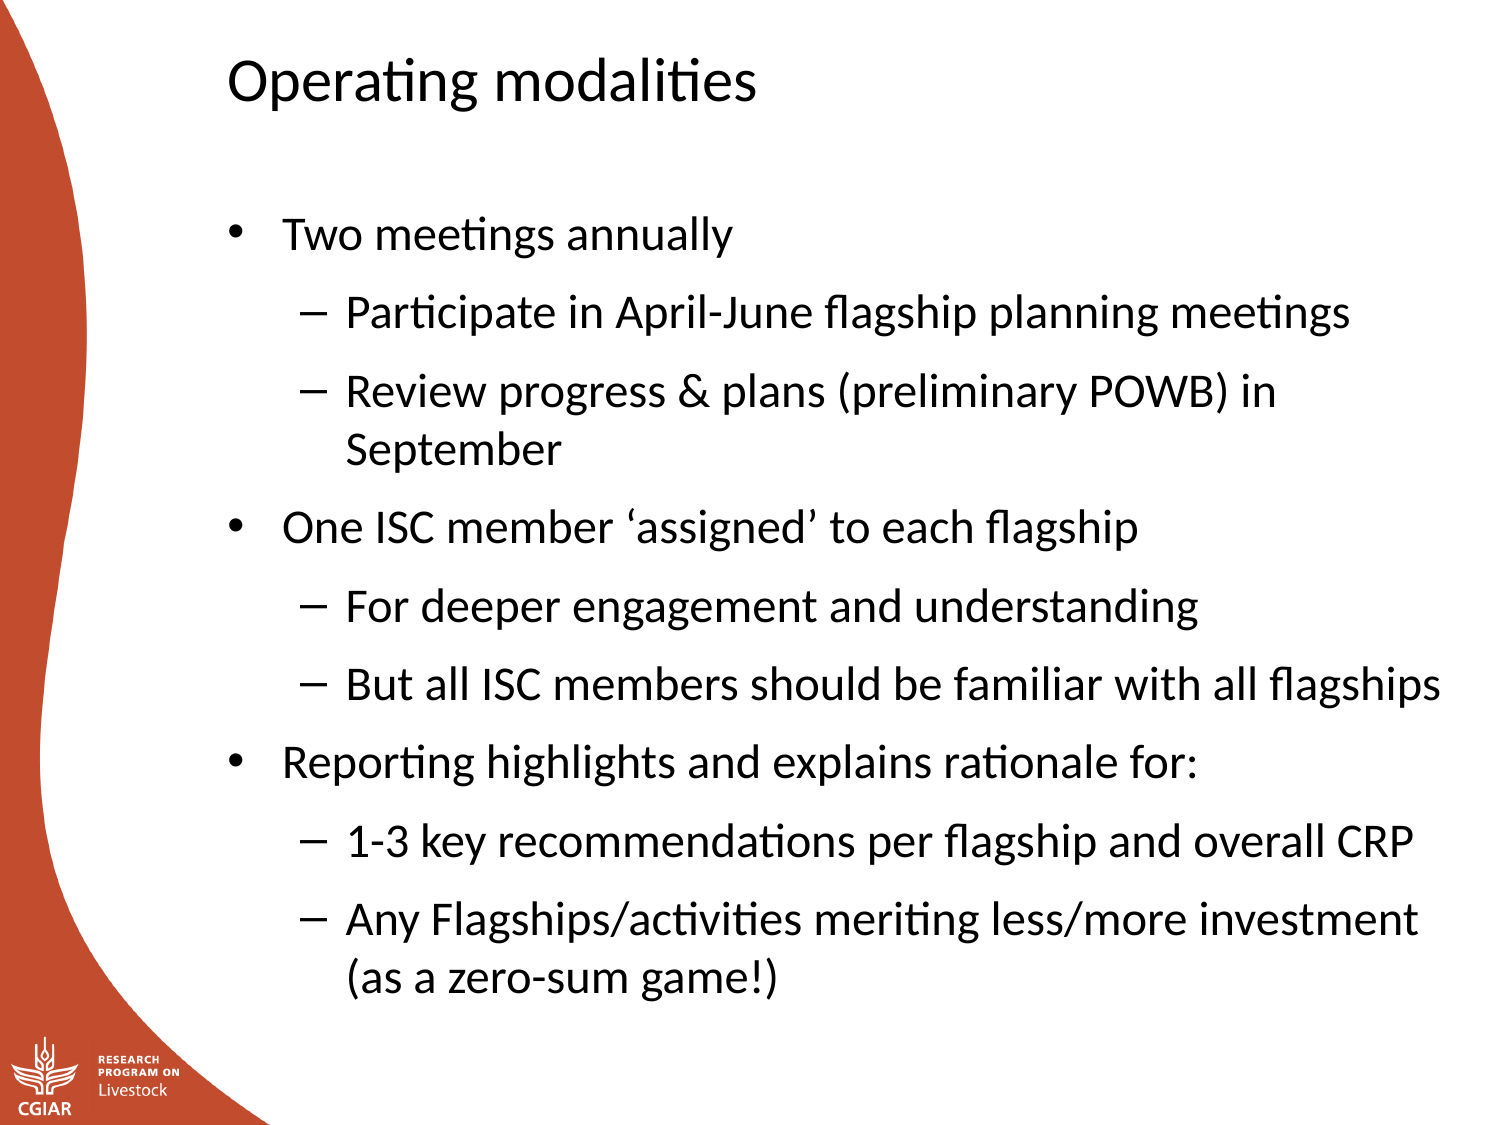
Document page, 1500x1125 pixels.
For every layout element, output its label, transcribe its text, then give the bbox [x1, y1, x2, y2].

list Two meetings annually Participate in April-June flagship planning meetings Review progress & plans (preliminary POWB) in September One ISC member ‘assigned’ to each flagship For deeper engagement and understanding But all ISC members should be familiar with all flagships Reporting highlights and explains rationale for: 1-3 key recommendations per flagship and overall CRP Any Flagships/activities meriting less/more investment (as a zero-sum game!) [212, 194, 1473, 1060]
list Operating modalities [212, 31, 1450, 194]
picture [0, 0, 270, 1125]
